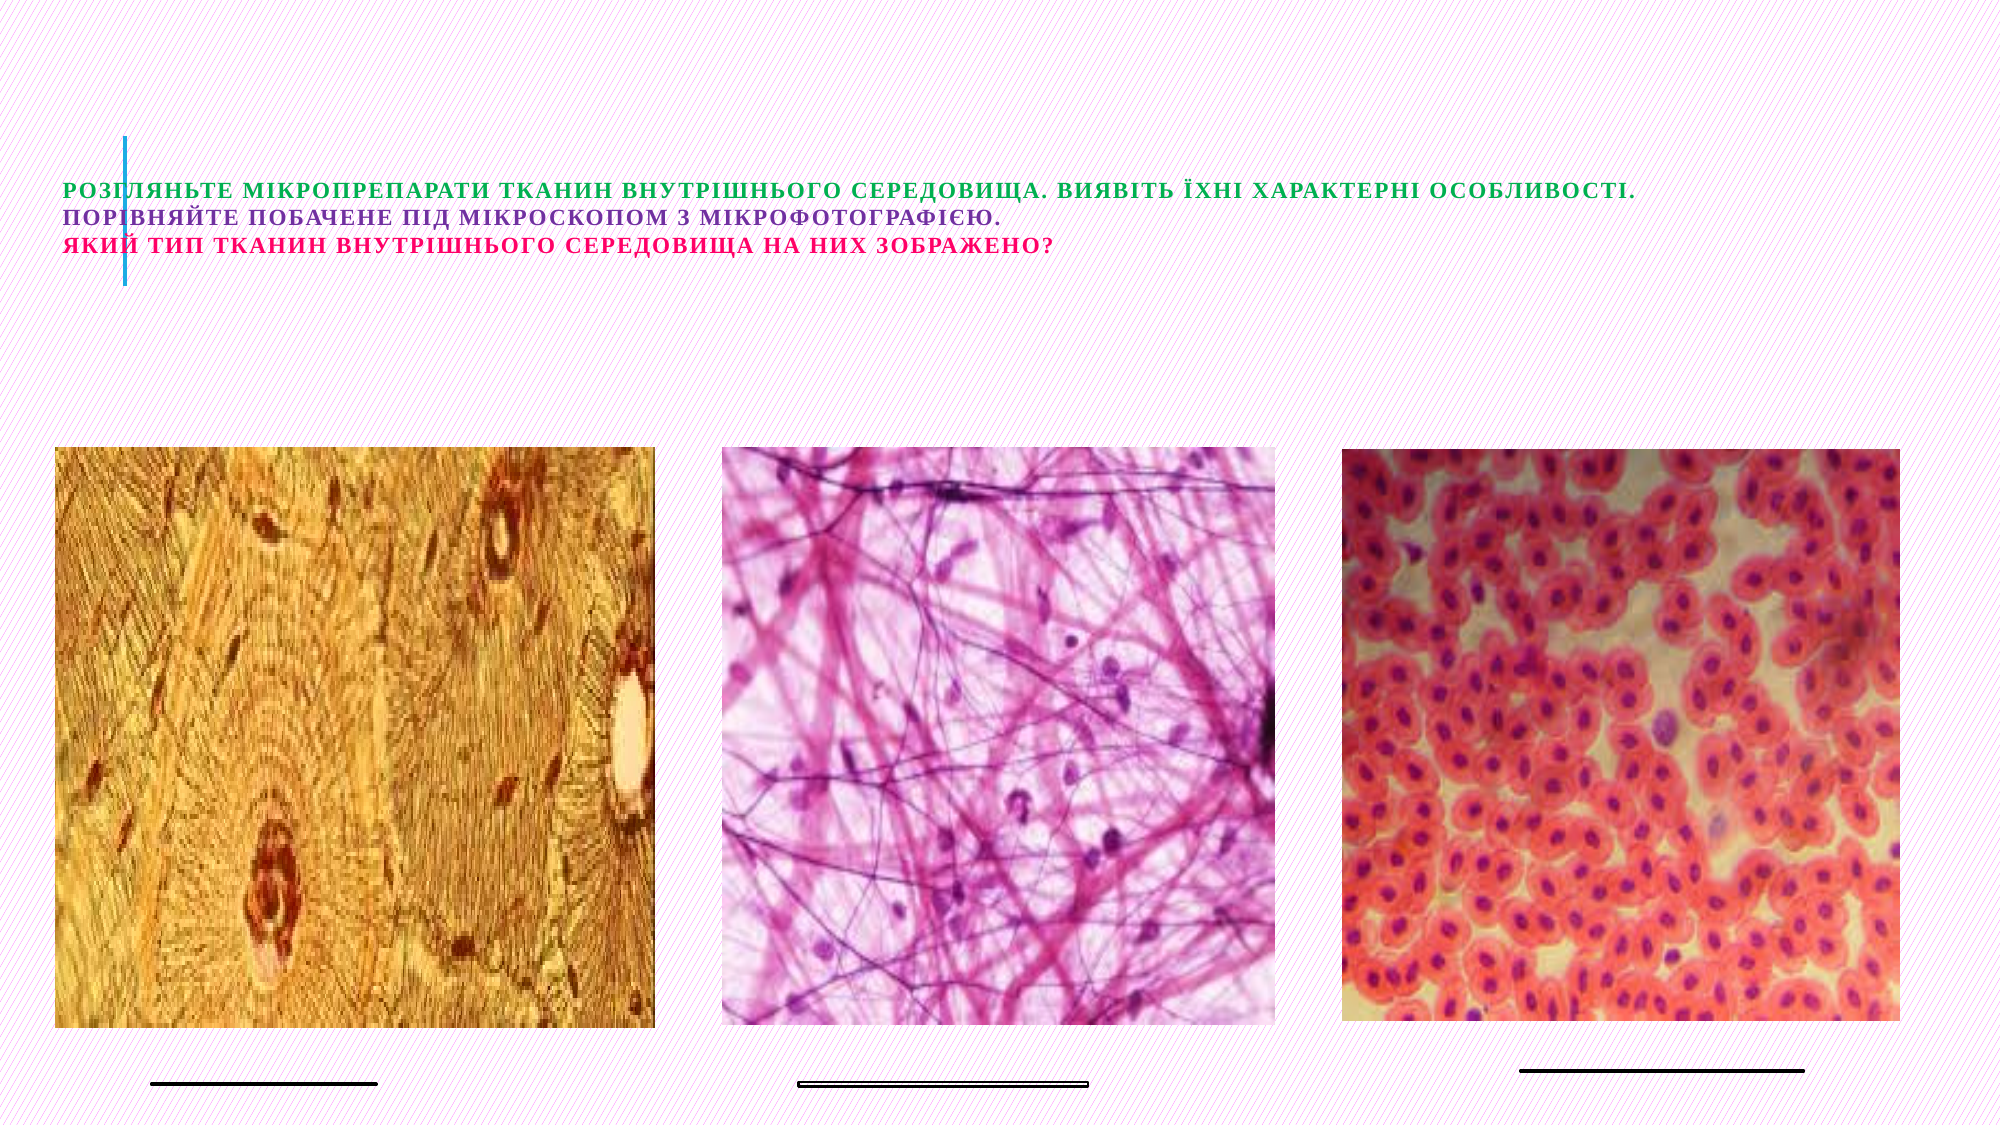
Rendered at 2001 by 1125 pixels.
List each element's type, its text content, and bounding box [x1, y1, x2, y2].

title Розгляньте мікропрепарати тканин внутрішнього середовища. Виявіть їхні характерні особливості. Порівняйте побачене під мікроскопом з мікрофотографією. Який тип тканин внутрішнього середовища на них зображено? [47, 81, 1914, 294]
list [722, 447, 1276, 1026]
text_box [150, 1082, 378, 1086]
text_box [797, 1081, 1089, 1088]
text_box [1519, 1069, 1805, 1073]
picture [1342, 449, 1900, 1021]
picture [55, 447, 656, 1028]
